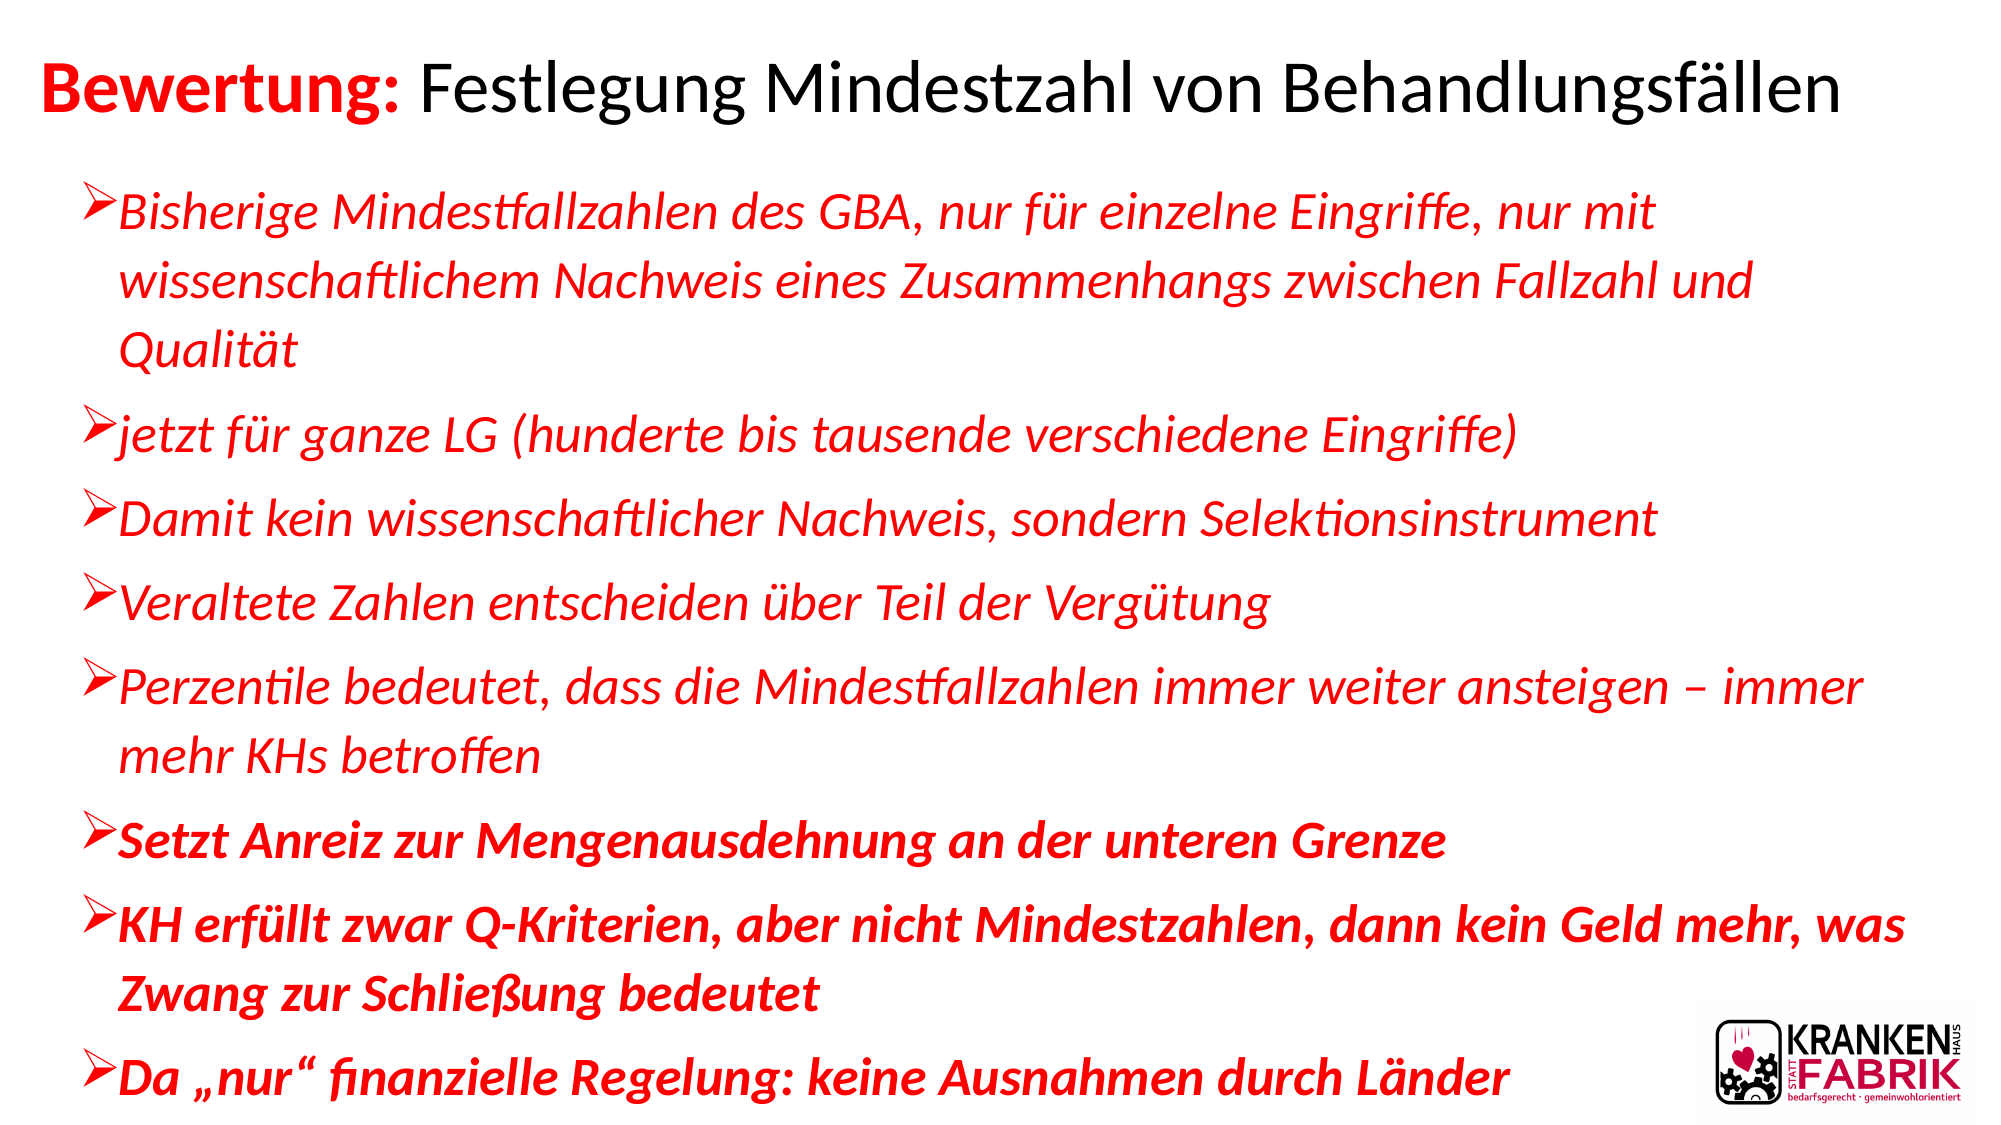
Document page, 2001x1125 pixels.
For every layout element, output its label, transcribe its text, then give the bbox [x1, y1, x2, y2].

title Bewertung: Festlegung Mindestzahl von Behandlungsfällen [25, 0, 1983, 198]
picture [1936, 999, 1981, 1125]
list Bisherige Mindestfallzahlen des GBA, nur für einzelne Eingriffe, nur mit wissenschaftlichem Nachweis eines Zusammenhangs zwischen Fallzahl und Qualität jetzt für ganze LG (hunderte bis tausende verschiedene Eingriffe) Damit kein wissenschaftlicher Nachweis, sondern Selektionsinstrument Veraltete Zahlen entscheiden über Teil der Vergütung Perzentile bedeutet, dass die Mindestfallzahlen immer weiter ansteigen – immer mehr KHs betroffen Setzt Anreiz zur Mengenausdehnung an der unteren Grenze KH erfüllt zwar Q-Kriterien, aber nicht Mindestzahlen, dann kein Geld mehr, was Zwang zur Schließung bedeutet Da „nur“ finanzielle Regelung: keine Ausnahmen durch Länder [64, 163, 1936, 1125]
